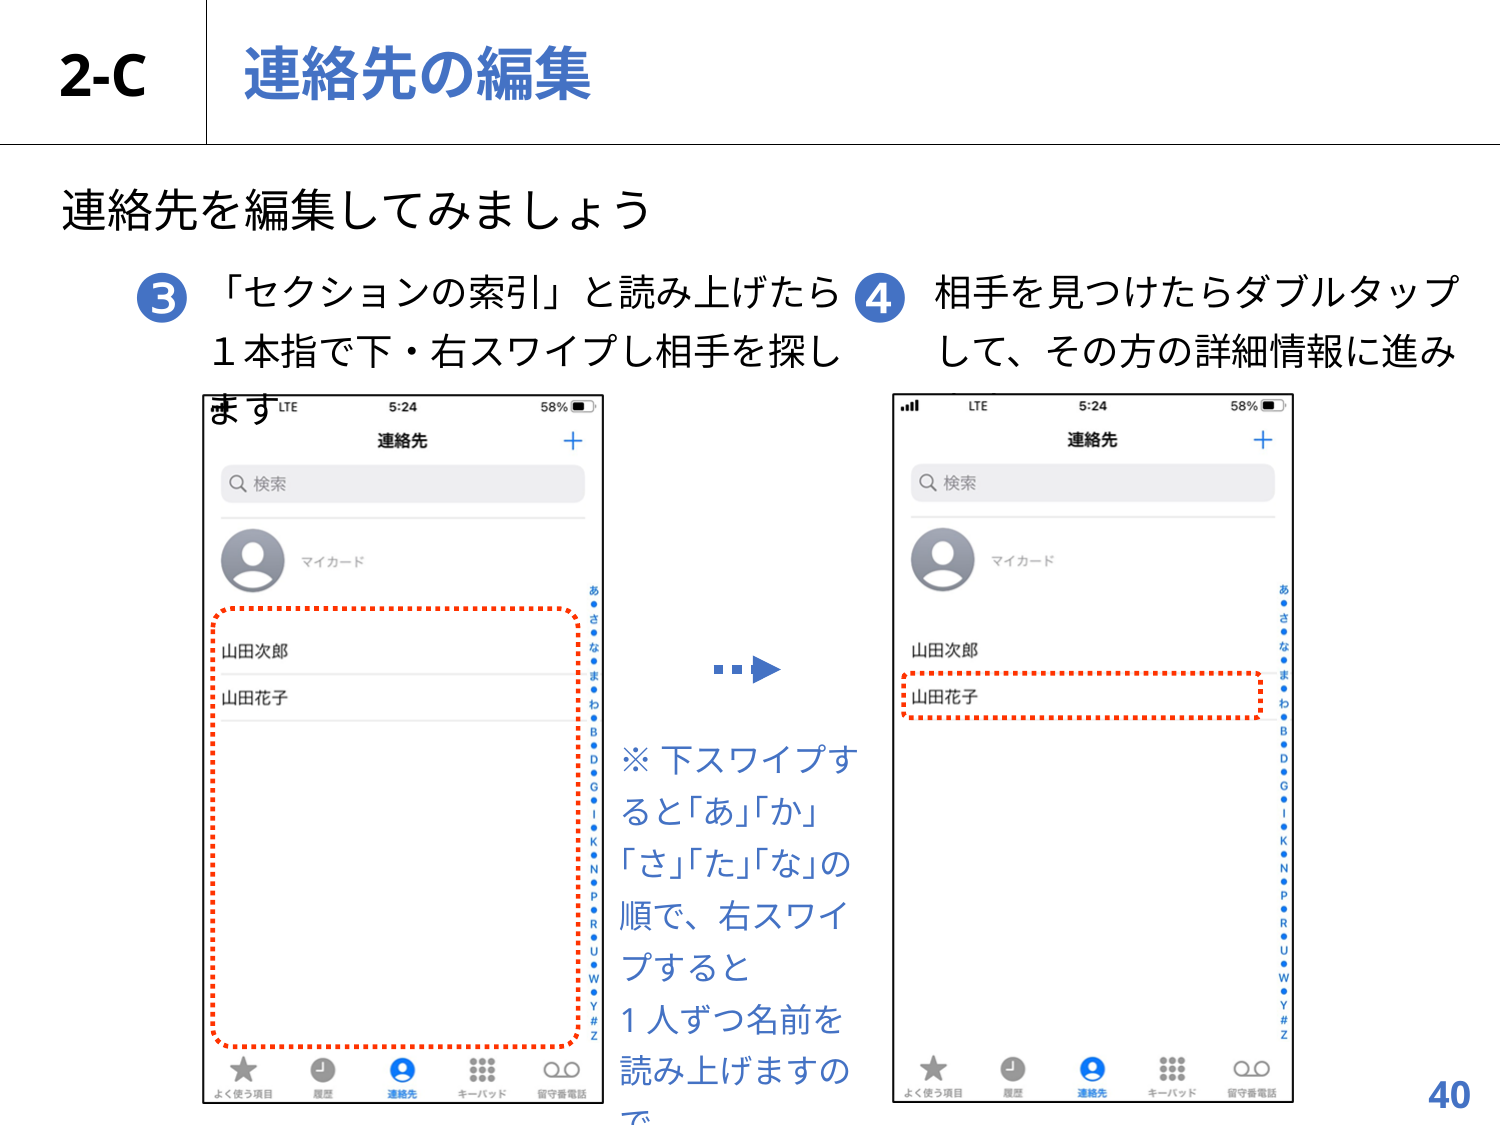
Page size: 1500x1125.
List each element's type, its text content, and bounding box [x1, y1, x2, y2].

text_box ❹ [835, 248, 919, 343]
text_box 相手を見つけたらダブルタップして、その方の詳細情報に進みます [919, 248, 1500, 439]
picture [202, 394, 604, 1104]
picture [892, 393, 1294, 1103]
text_box 「セクションの索引」と読み上げたら１本指で下・右スワイプし相手を探します [205, 248, 848, 439]
text_box 2-C [0, 0, 207, 147]
text_box ❸ [118, 248, 195, 343]
text_box 連絡先を編集してみましょう [46, 180, 1422, 274]
text_box ※下スワイプすると｢あ｣｢か｣｢さ｣｢た｣｢な｣の順で、右スワイプすると 1人ずつ名前を 読み上げますので 相手を探します [604, 720, 899, 1125]
title 連絡先の編集 [228, 36, 1472, 116]
text_box 40 [1399, 1063, 1500, 1123]
